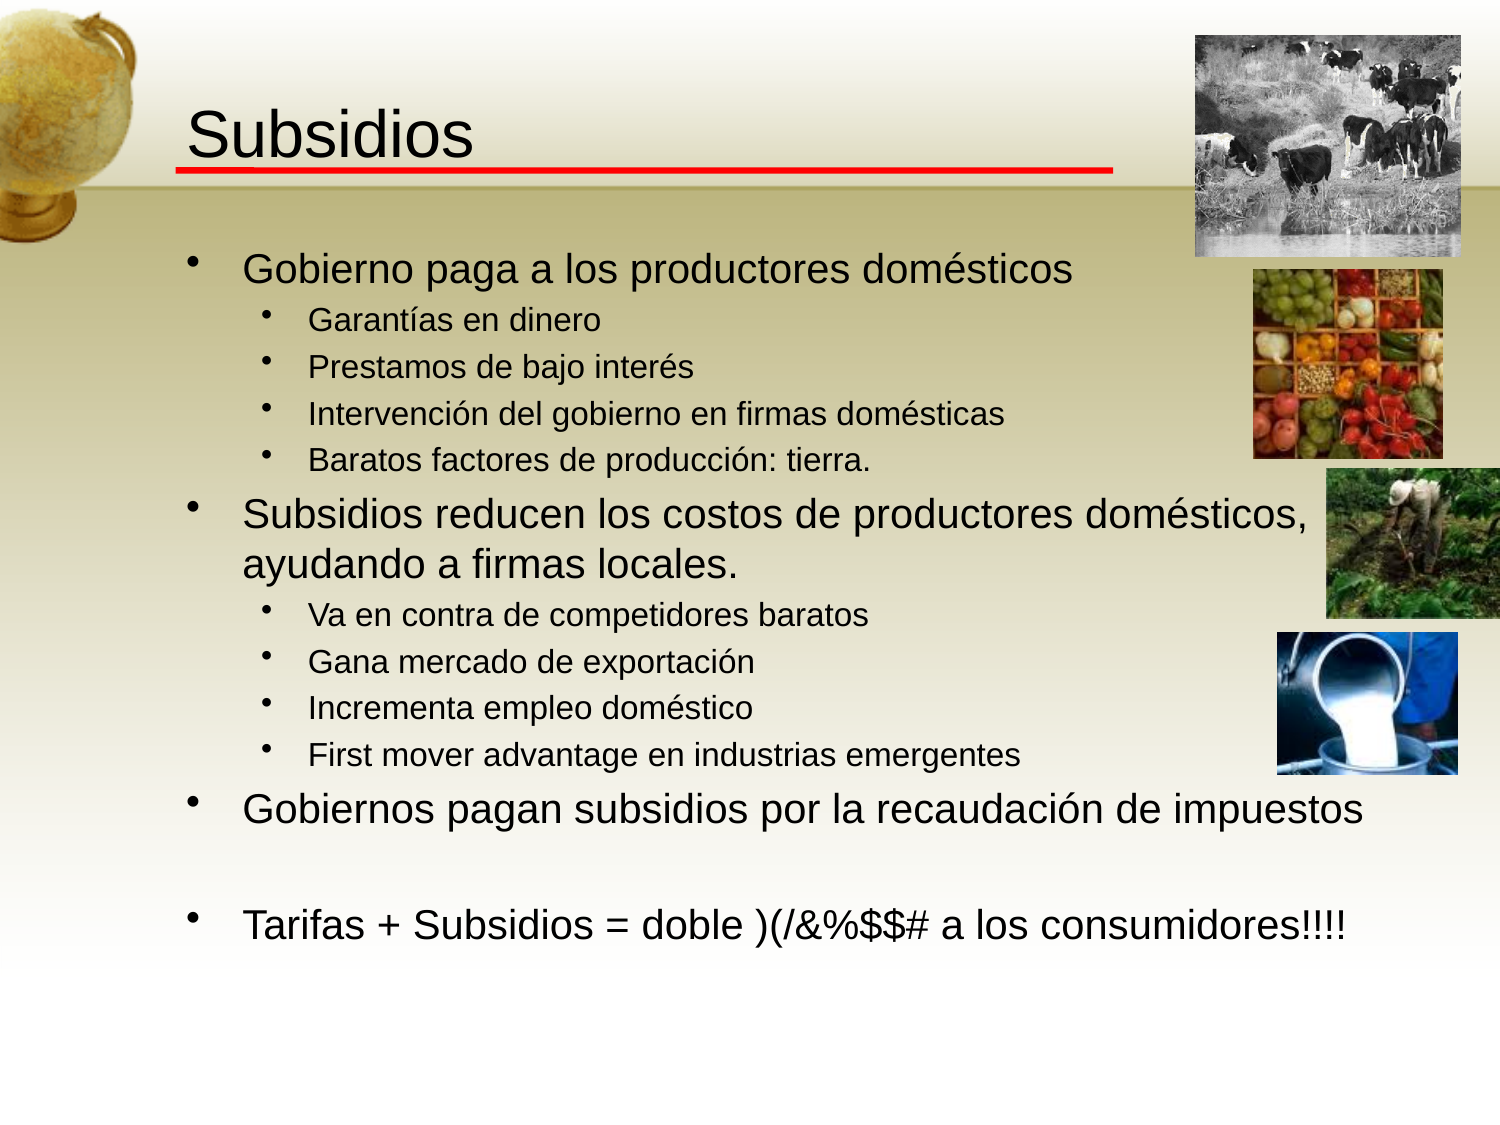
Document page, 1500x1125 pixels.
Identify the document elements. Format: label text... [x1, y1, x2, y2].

picture [0, 0, 1500, 1125]
title Subsidios [170, 36, 1192, 179]
list Gobierno paga a los productores domésticos Garantías en dinero Prestamos de bajo interés Intervención del gobierno en firmas domésticas Baratos factores de producción: tierra. Subsidios reducen los costos de productores domésticos, ayudando a firmas locales. Va en contra de competidores baratos Gana mercado de exportación Incrementa empleo doméstico First mover advantage en industrias emergentes Gobiernos pagan subsidios por la recaudación de impuestos Tarifas + Subsidios = doble )(/&%$$# a los consumidores!!!! [170, 234, 1407, 1091]
